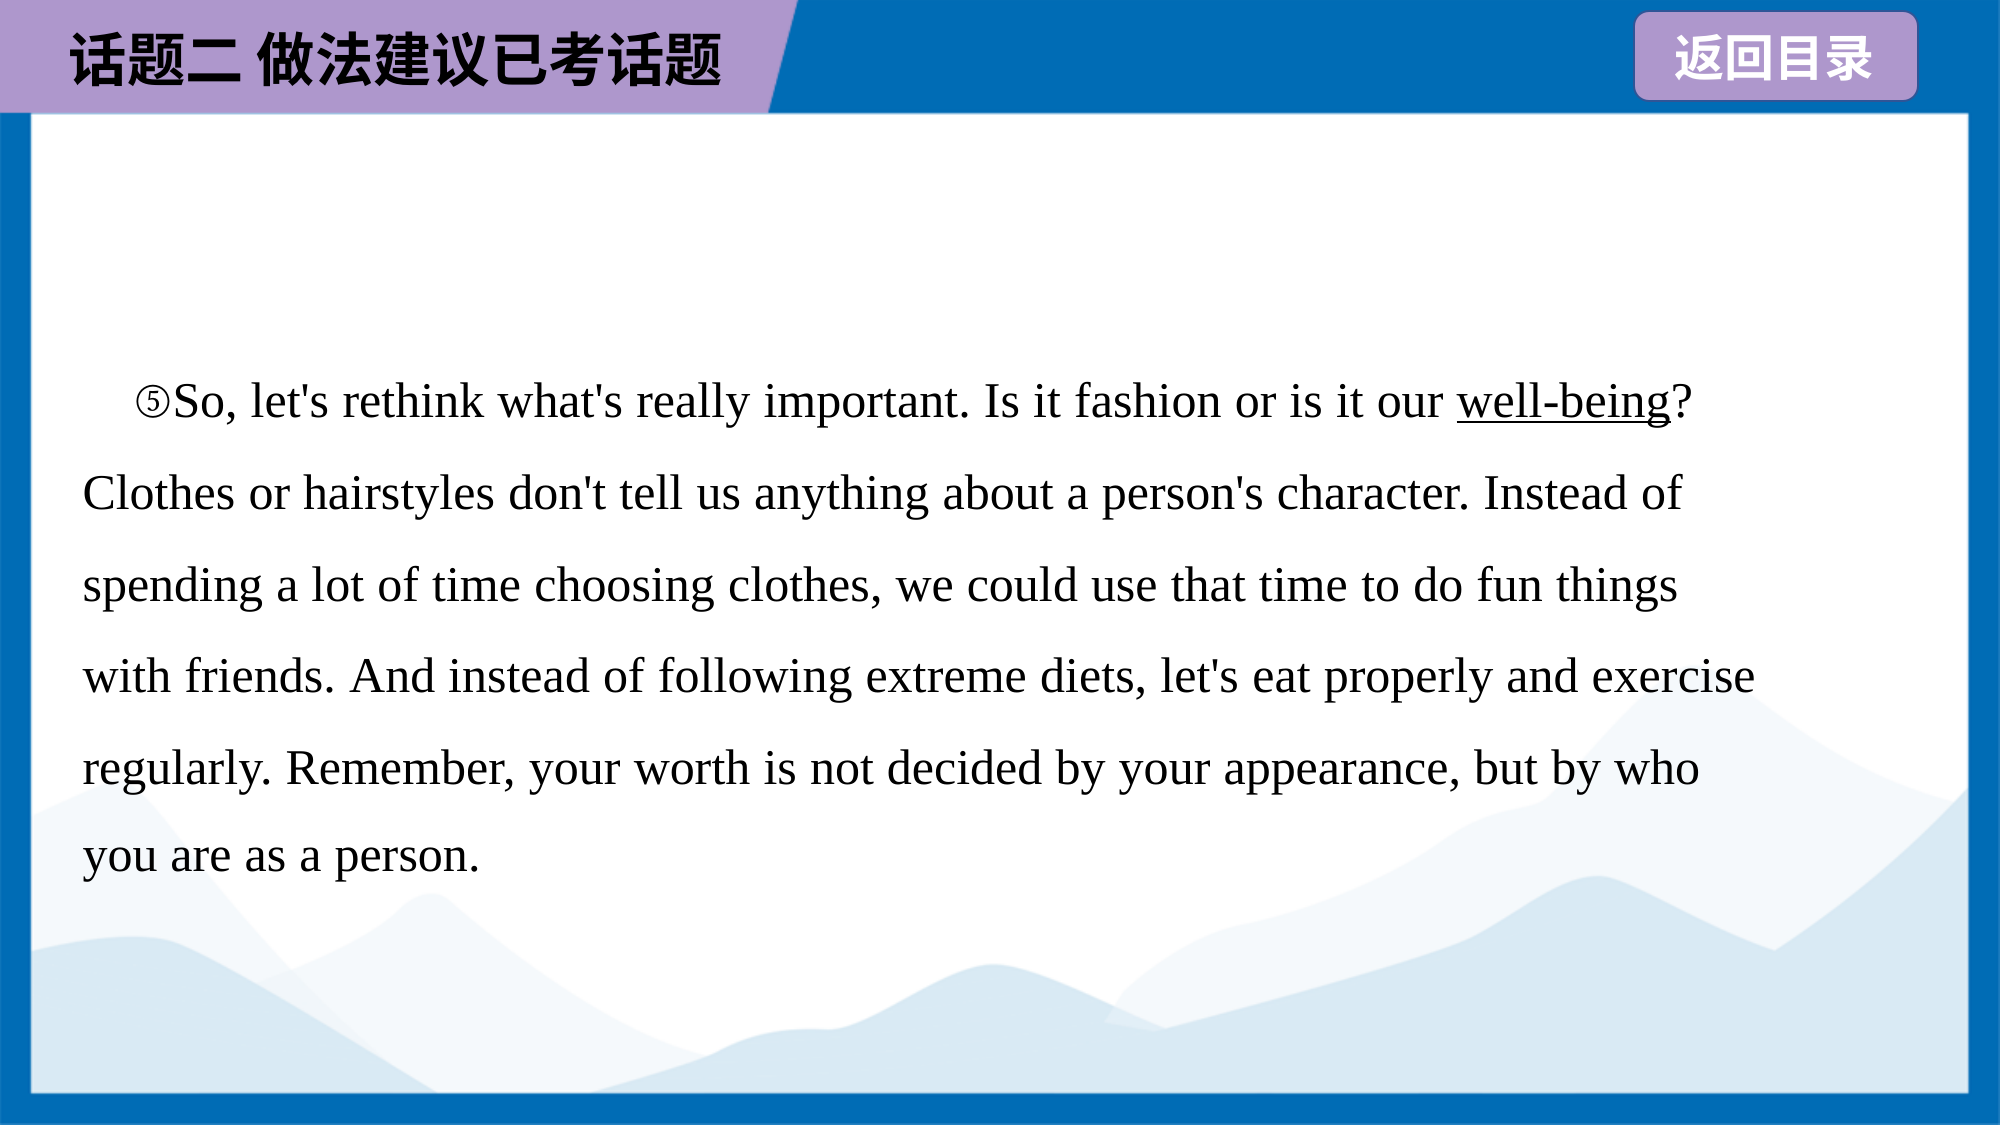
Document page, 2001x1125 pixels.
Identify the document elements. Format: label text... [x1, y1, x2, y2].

text_box ⑤So, let's rethink what's really important. Is it fashion or is it our well-being? Clothes or hairstyles don't tell us anything about a person's character. Instead of spending a lot of time choosing clothes, we could use that time to do fun things with friends. And instead of following extreme diets, let's eat properly and exercise regularly. Remember, your worth is not decided by your appearance, but by who you are as a person. [82, 336, 1917, 873]
picture [0, 0, 2000, 1125]
